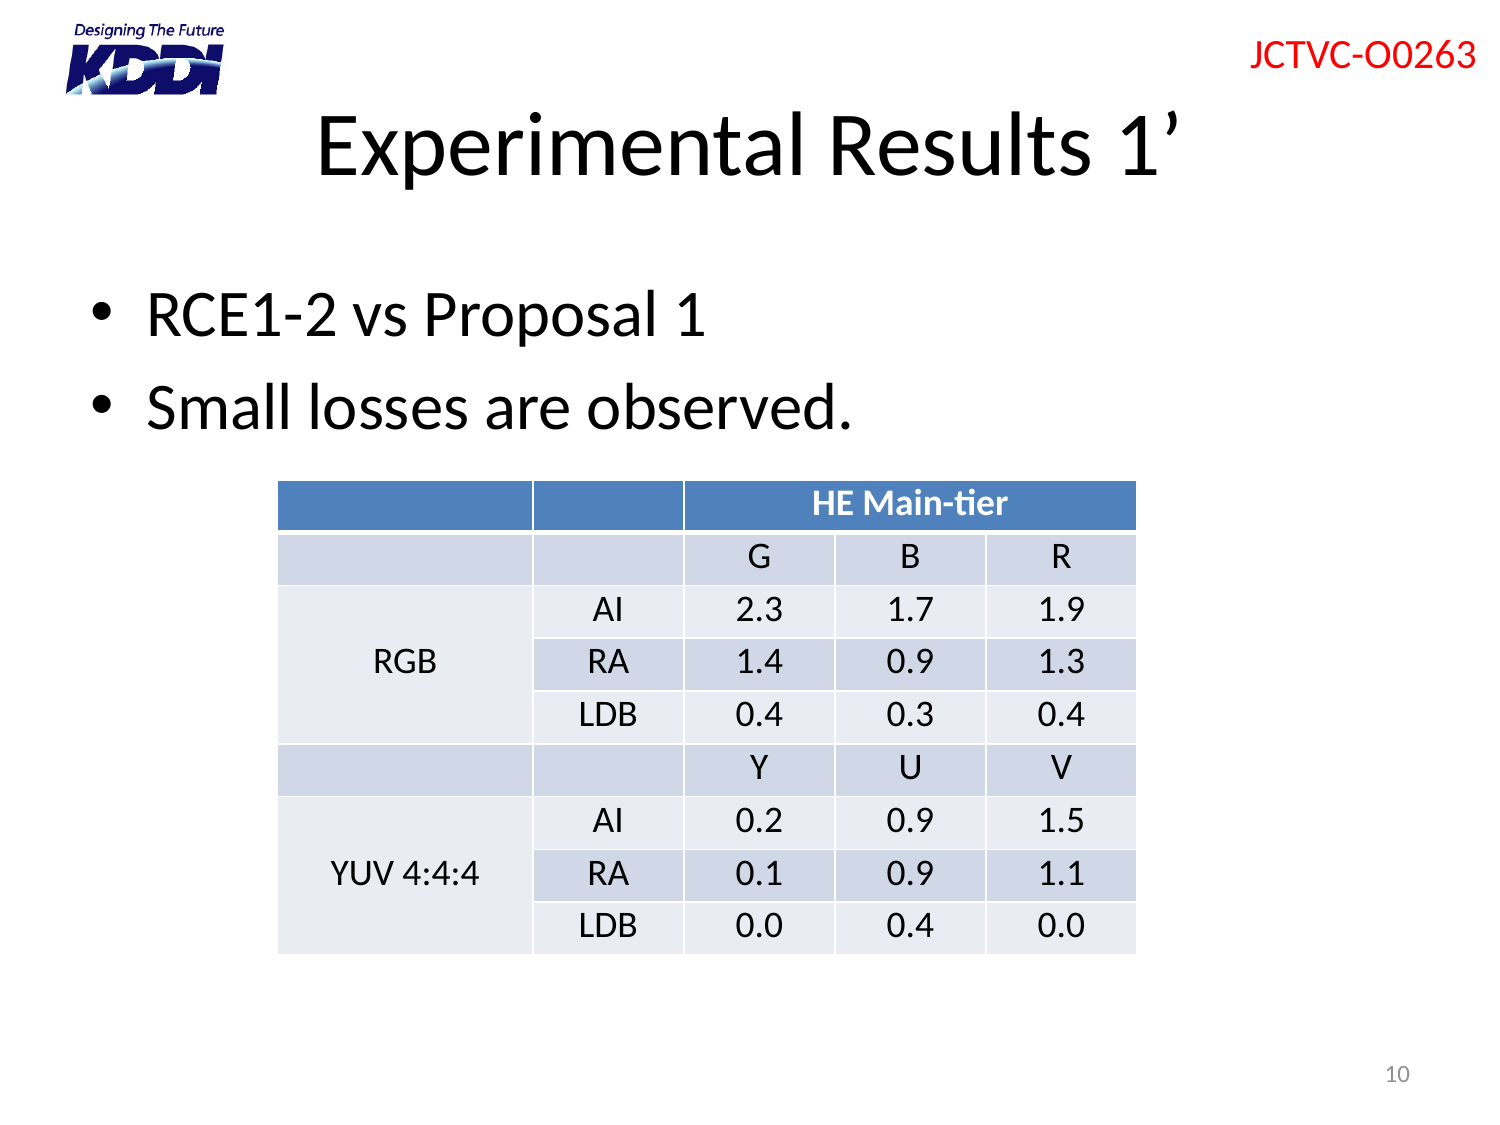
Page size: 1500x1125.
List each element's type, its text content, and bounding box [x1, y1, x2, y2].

table_cell 0.9 [836, 797, 985, 849]
table_cell 0.0 [987, 903, 1136, 954]
table_cell RGB [278, 586, 532, 743]
table_cell LDB [534, 903, 683, 954]
table_cell R [987, 535, 1136, 585]
table_cell 0.0 [685, 903, 834, 954]
table_cell RA [534, 639, 683, 690]
list RCE1-2 vs Proposal 1 Small losses are observed. [74, 262, 1426, 1006]
table_cell 1.7 [836, 586, 985, 637]
table_cell Y [685, 745, 834, 796]
table_cell YUV 4:4:4 [278, 797, 532, 954]
table_cell 1.9 [987, 586, 1136, 637]
table_cell 0.2 [685, 797, 834, 849]
table_cell [534, 535, 683, 585]
table_cell B [836, 535, 985, 585]
table_header [278, 481, 532, 530]
picture [61, 18, 236, 100]
title Experimental Results 1’ [74, 44, 1426, 233]
table_cell AI [534, 797, 683, 849]
table_cell 0.3 [836, 692, 985, 743]
table_cell 0.9 [836, 850, 985, 901]
table_cell G [685, 535, 834, 585]
table_cell LDB [534, 692, 683, 743]
table_cell 0.4 [987, 692, 1136, 743]
table_cell V [987, 745, 1136, 796]
table_cell U [836, 745, 985, 796]
table_cell RA [534, 850, 683, 901]
table_cell 0.9 [836, 639, 985, 690]
table_cell 2.3 [685, 586, 834, 637]
table_cell 0.4 [836, 903, 985, 954]
table_cell [278, 745, 532, 796]
table_header [534, 481, 683, 530]
table_header HE Main-tier [685, 481, 1136, 530]
table_cell 0.1 [685, 850, 834, 901]
table_cell 1.1 [987, 850, 1136, 901]
table_cell 1.4 [685, 639, 834, 690]
table_cell [278, 535, 532, 585]
table_cell 0.4 [685, 692, 834, 743]
table_cell 1.3 [987, 639, 1136, 690]
table_cell AI [534, 586, 683, 637]
table_cell [534, 745, 683, 796]
table_cell 1.5 [987, 797, 1136, 849]
slide_number 10 [1074, 1042, 1425, 1103]
